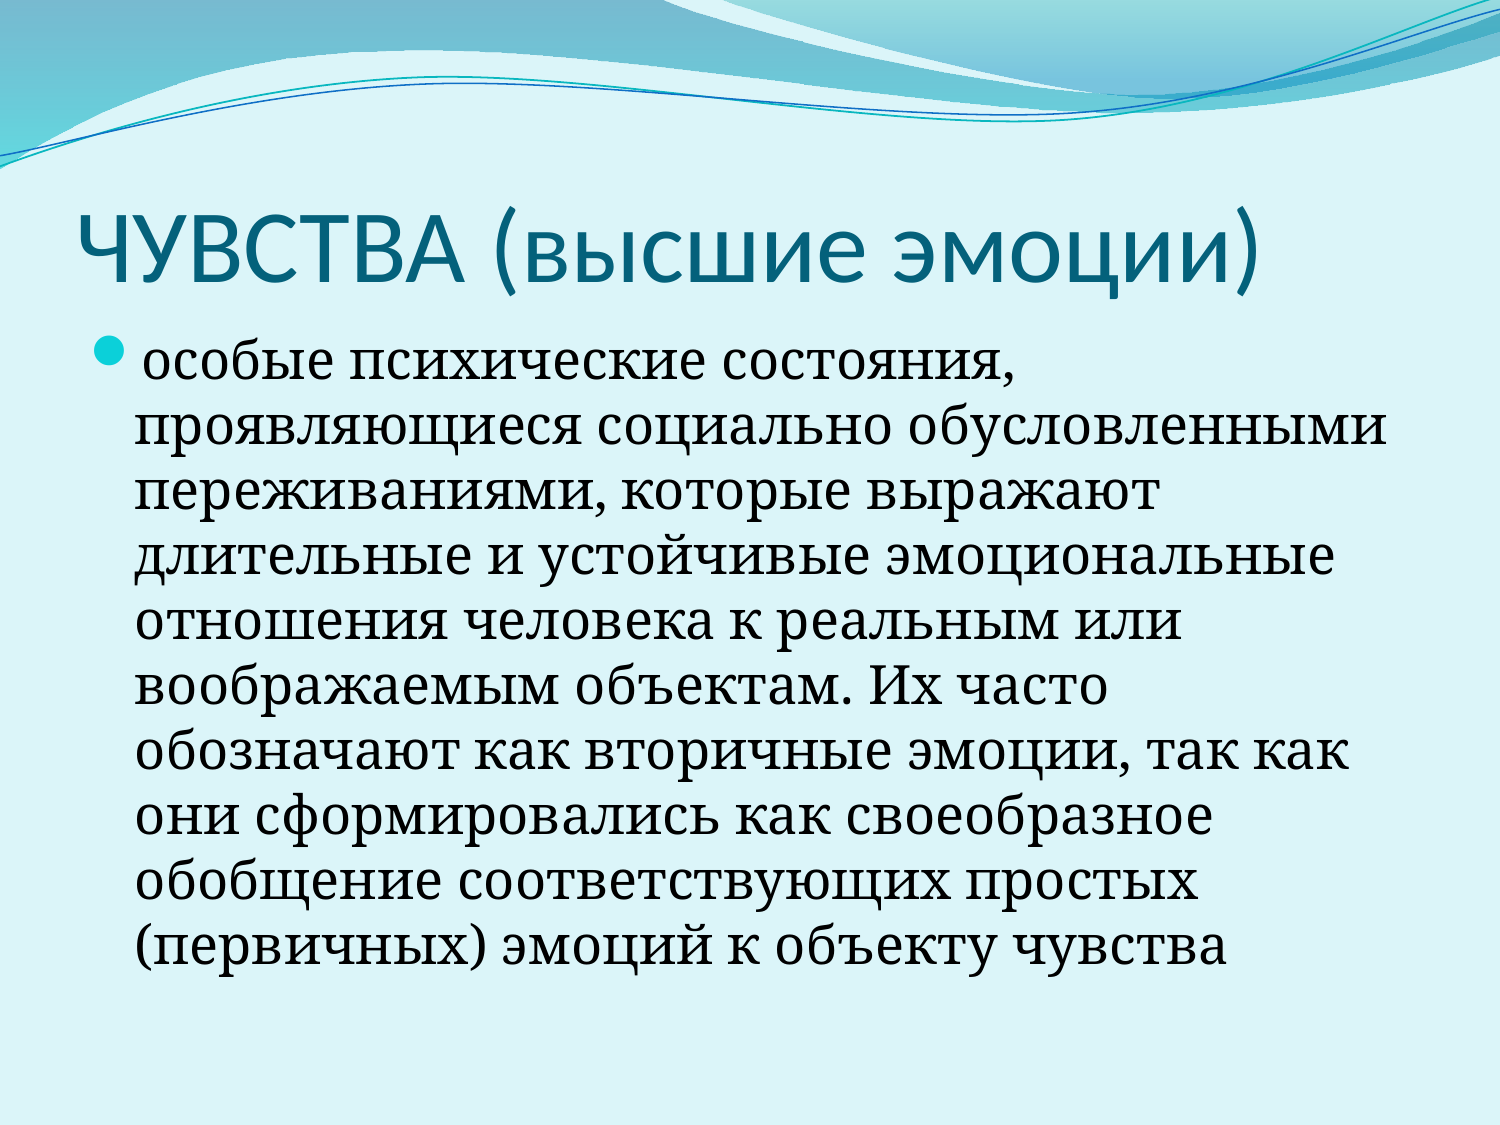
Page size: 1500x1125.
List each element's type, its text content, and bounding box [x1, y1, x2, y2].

title ЧУВСТВА (высшие эмоции) [75, 115, 1425, 303]
list особые психические состояния, проявляющиеся социально обусловленными переживаниями, которые выражают длительные и устойчивые эмоциональные отношения человека к реальным или воображаемым объектам. Их часто обозначают как вторичные эмоции, так как они сформировались как своеобразное обобщение соответствующих простых (первичных) эмоций к объекту чувства [75, 317, 1425, 1038]
